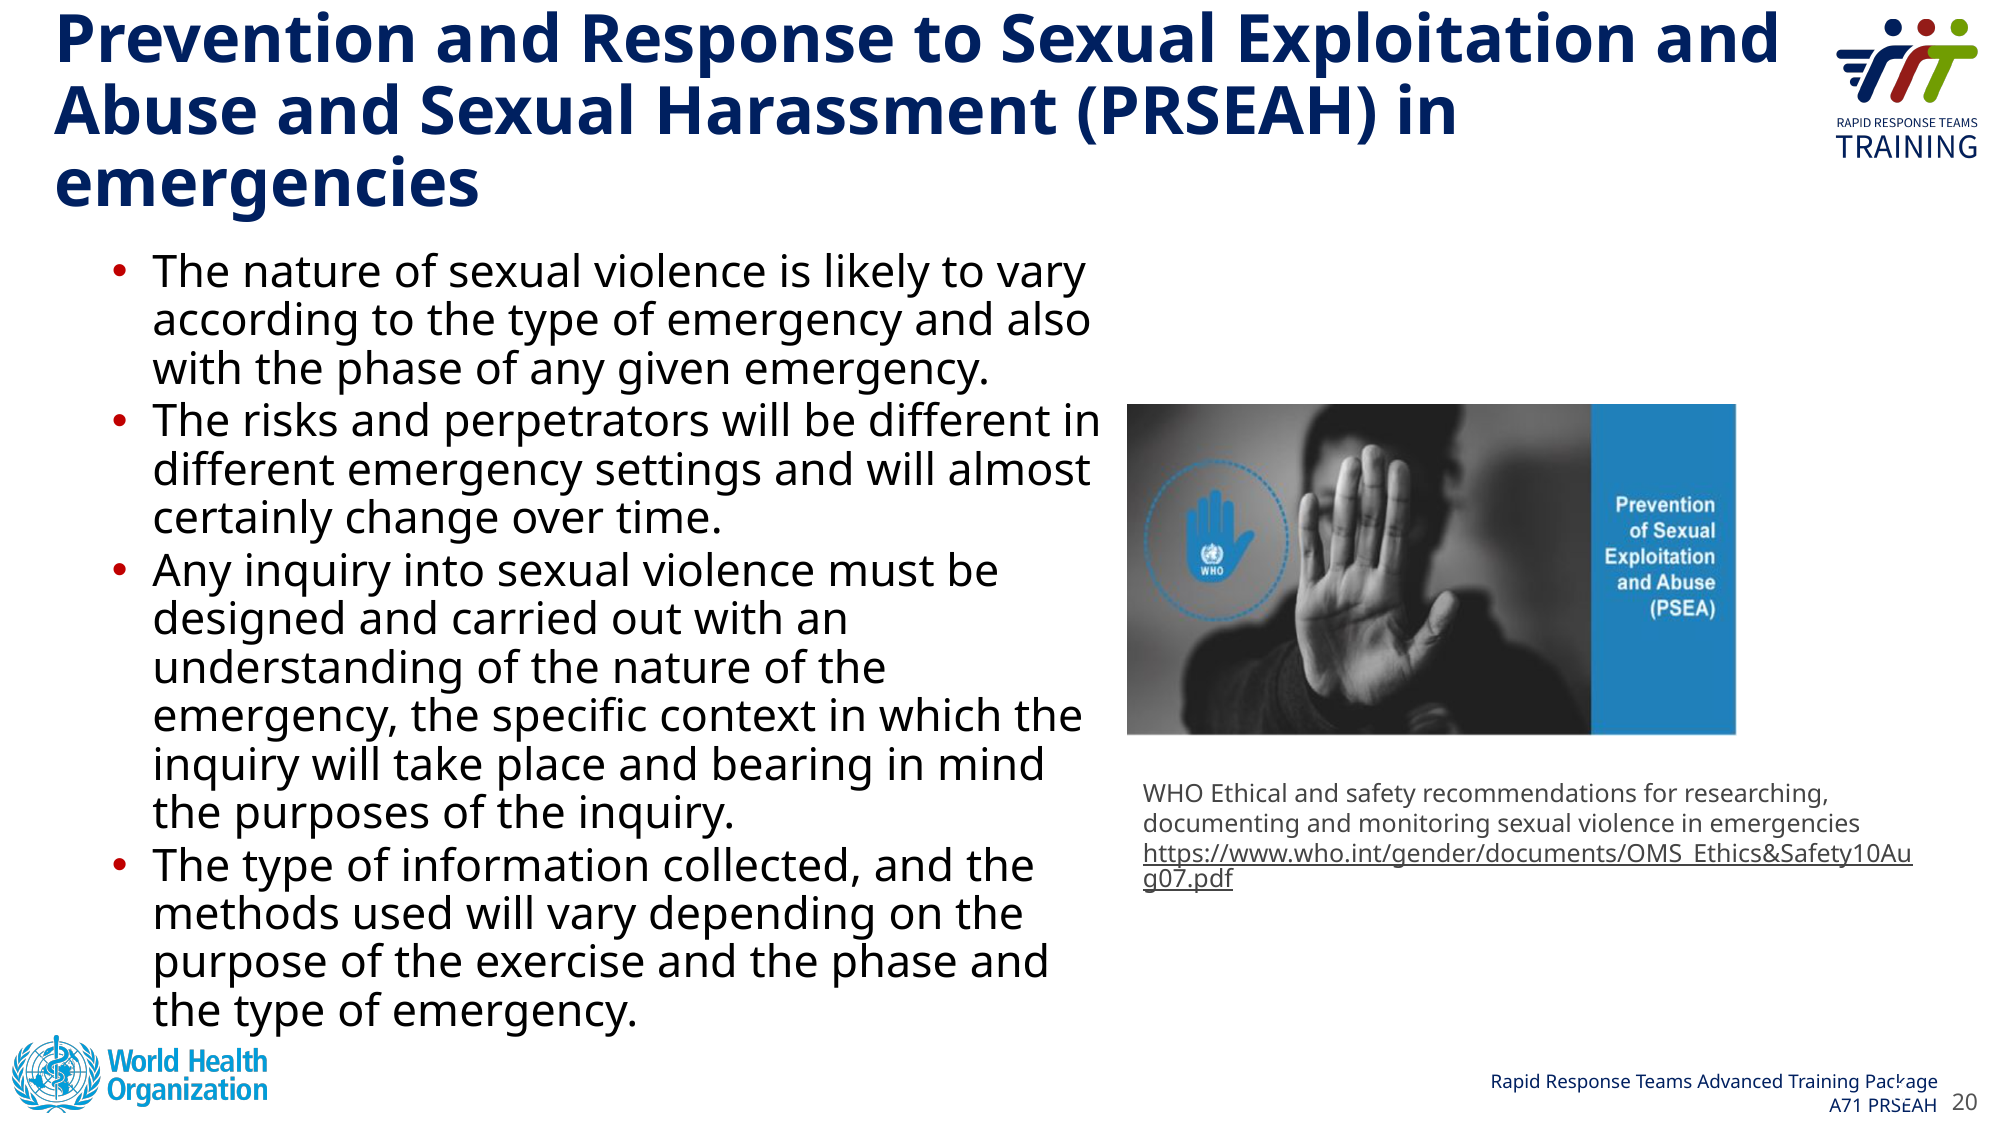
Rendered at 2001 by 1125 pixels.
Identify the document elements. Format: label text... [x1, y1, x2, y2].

title Prevention and Response to Sexual Exploitation and Abuse and Sexual Harassment (PRSEAH) in emergencies [46, 38, 1798, 187]
picture [1835, 19, 1978, 167]
picture [12, 1035, 267, 1113]
picture [58, 1050, 64, 1058]
list The nature of sexual violence is likely to vary according to the type of emergency and also with the phase of any given emergency. The risks and perpetrators will be different in different emergency settings and will almost certainly change over time. Any inquiry into sexual violence must be designed and carried out with an understanding of the nature of the emergency, the specific context in which the inquiry will take place and bearing in mind the purposes of the inquiry. The type of information collected, and the methods used will vary depending on the purpose of the exercise and the phase and the type of emergency. [103, 240, 1129, 1014]
text_box WHO Ethical and safety recommendations for researching, documenting and monitoring sexual violence in emergencies ​ https://www.who.int/gender/documents/OMS_Ethics&Safety10Aug07.pdf [1135, 769, 1935, 909]
picture [1127, 404, 1738, 737]
slide_number 20 [1882, 1037, 1930, 1092]
picture [12, 1083, 48, 1113]
